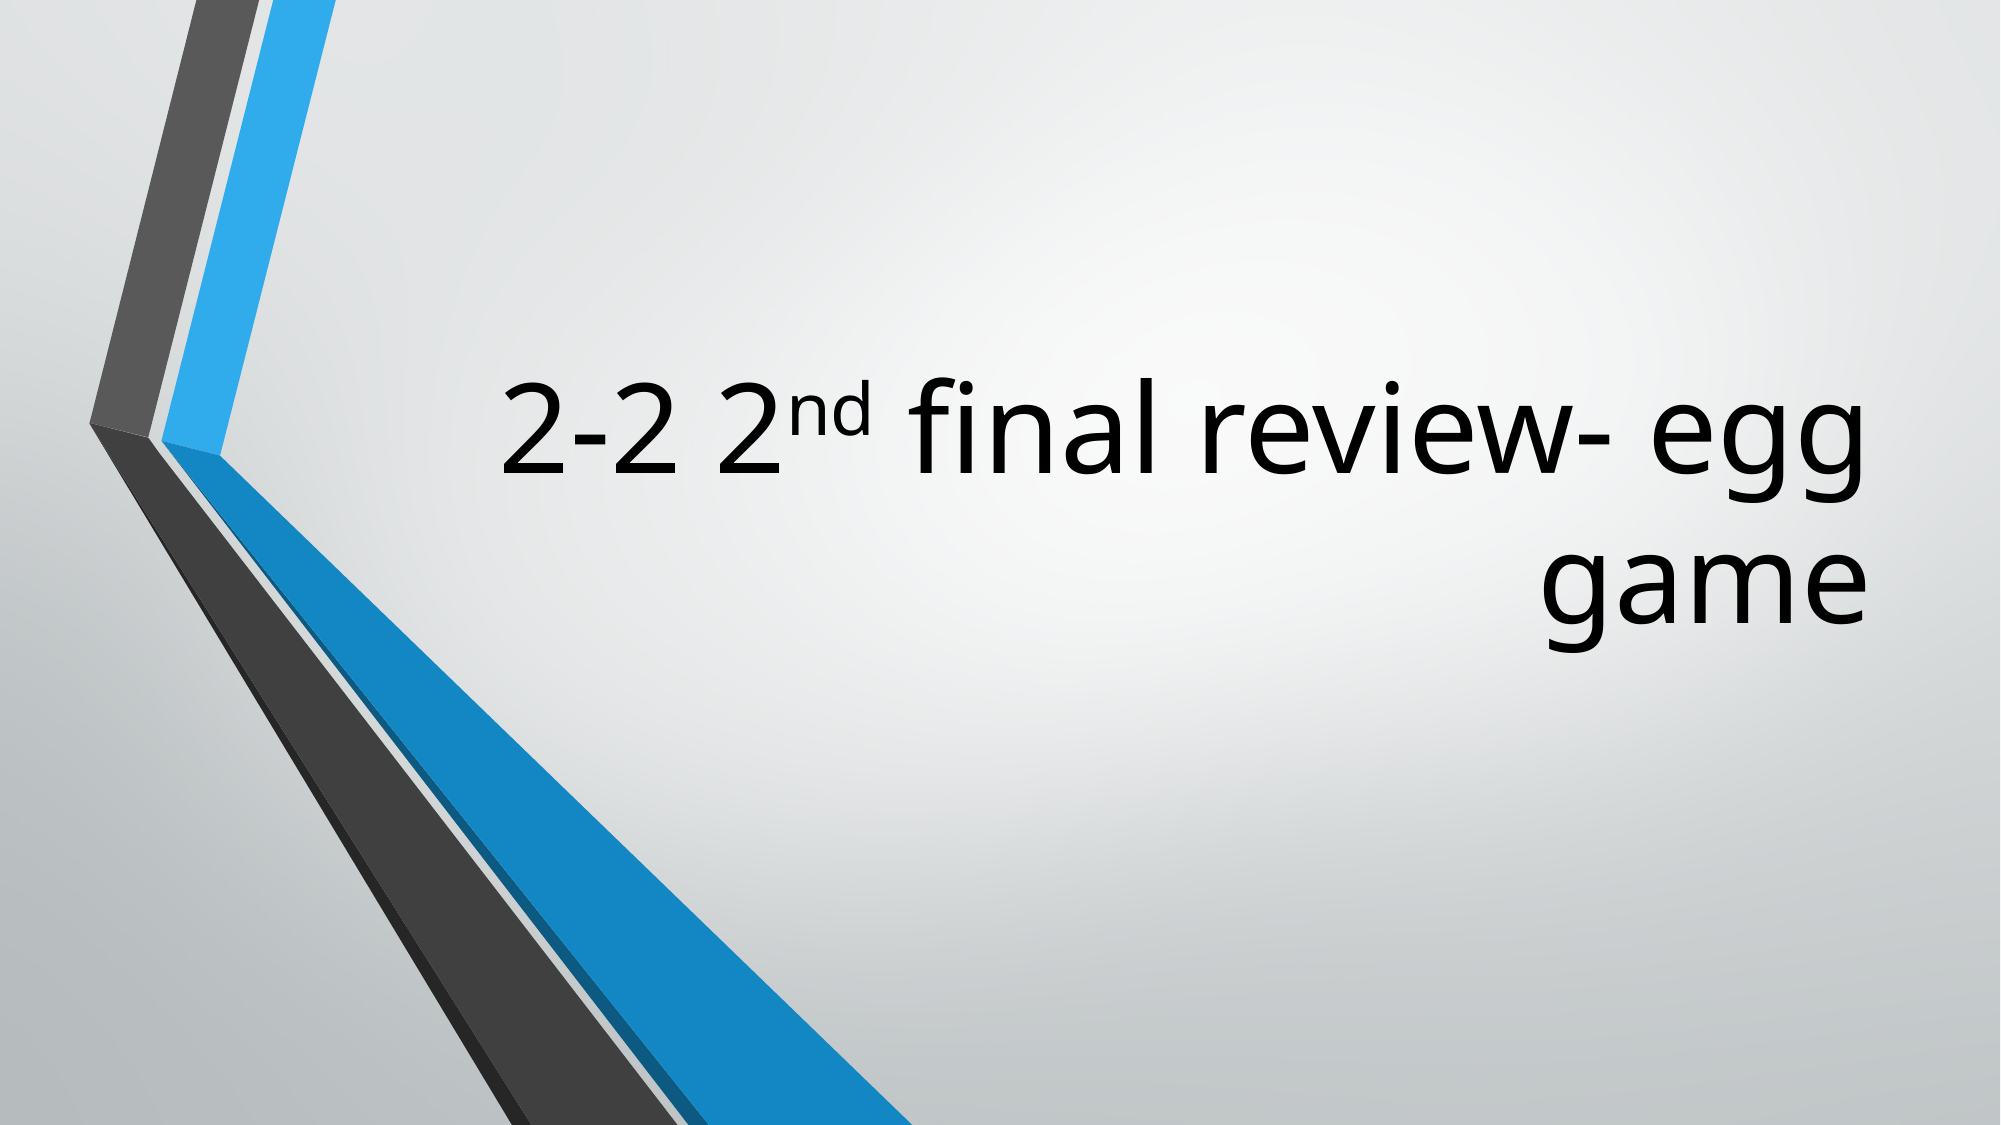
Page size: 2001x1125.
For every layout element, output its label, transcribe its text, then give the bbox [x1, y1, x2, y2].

title 2-2 2nd final review- egg game [480, 226, 1887, 656]
